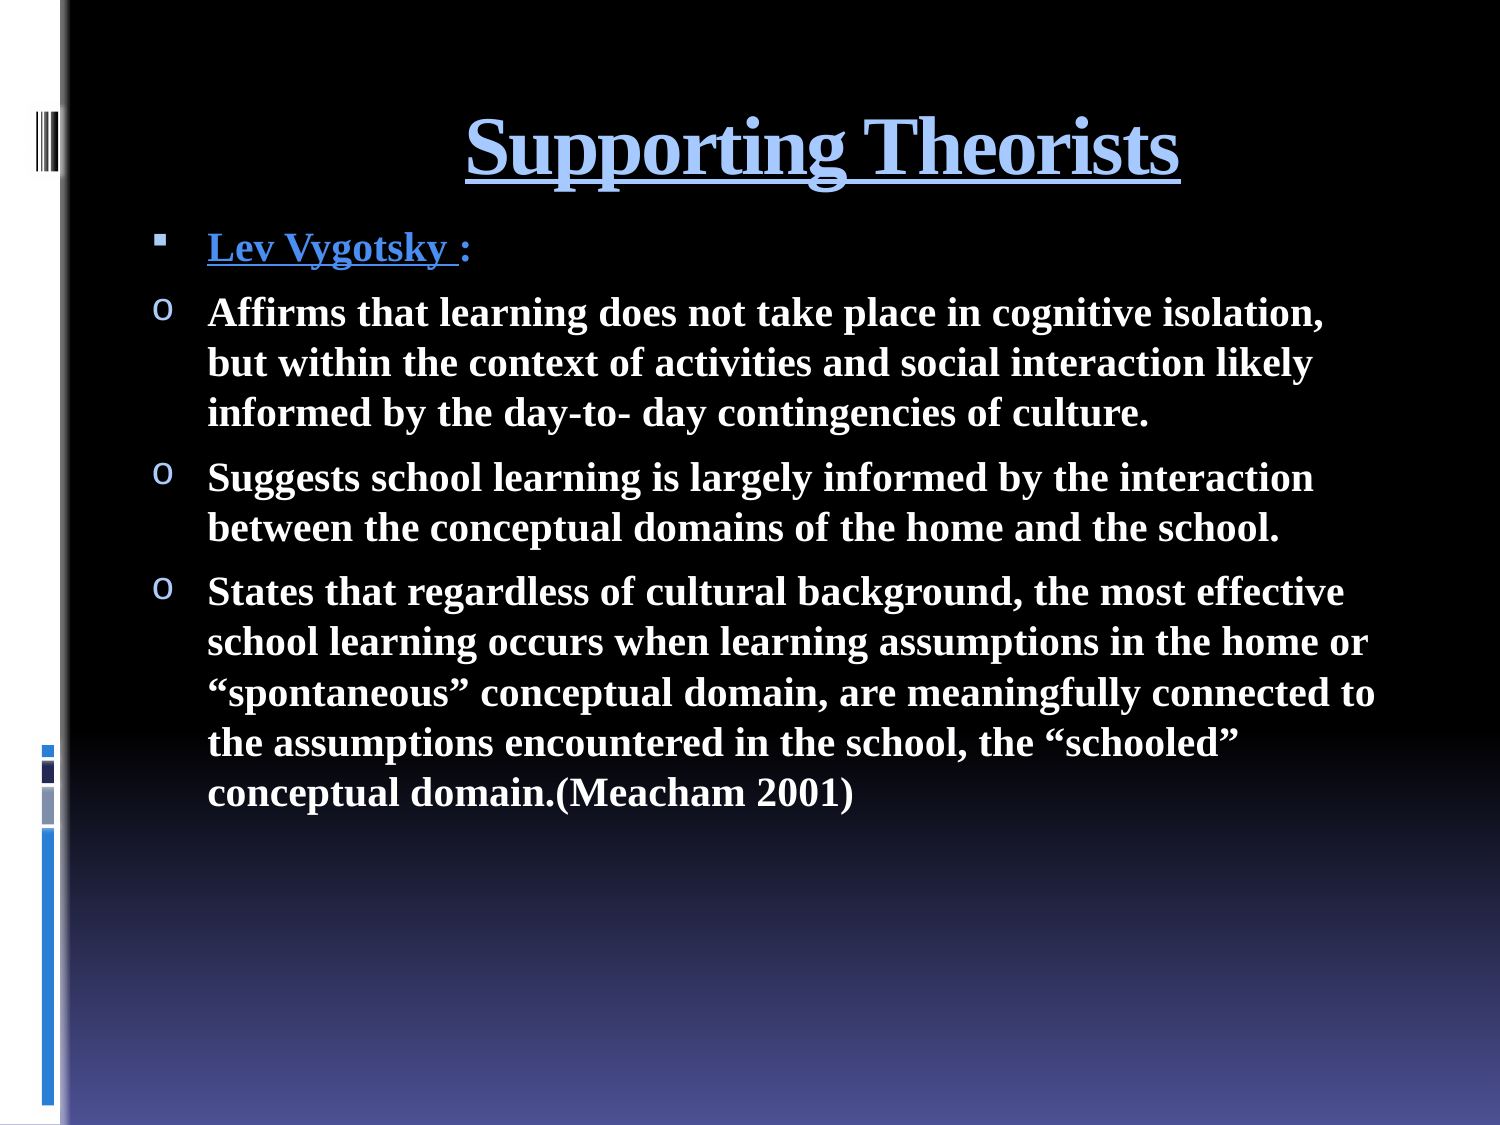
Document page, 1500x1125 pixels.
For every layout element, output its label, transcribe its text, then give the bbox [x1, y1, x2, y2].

list Lev Vygotsky : Affirms that learning does not take place in cognitive isolation, but within the context of activities and social interaction likely informed by the day-to- day contingencies of culture. Suggests school learning is largely informed by the interaction between the conceptual domains of the home and the school. States that regardless of cultural background, the most effective school learning occurs when learning assumptions in the home or “spontaneous” conceptual domain, are meaningfully connected to the assumptions encountered in the school, the “schooled” conceptual domain.(Meacham 2001) [125, 212, 1400, 963]
title Supporting Theorists [150, 83, 1425, 234]
